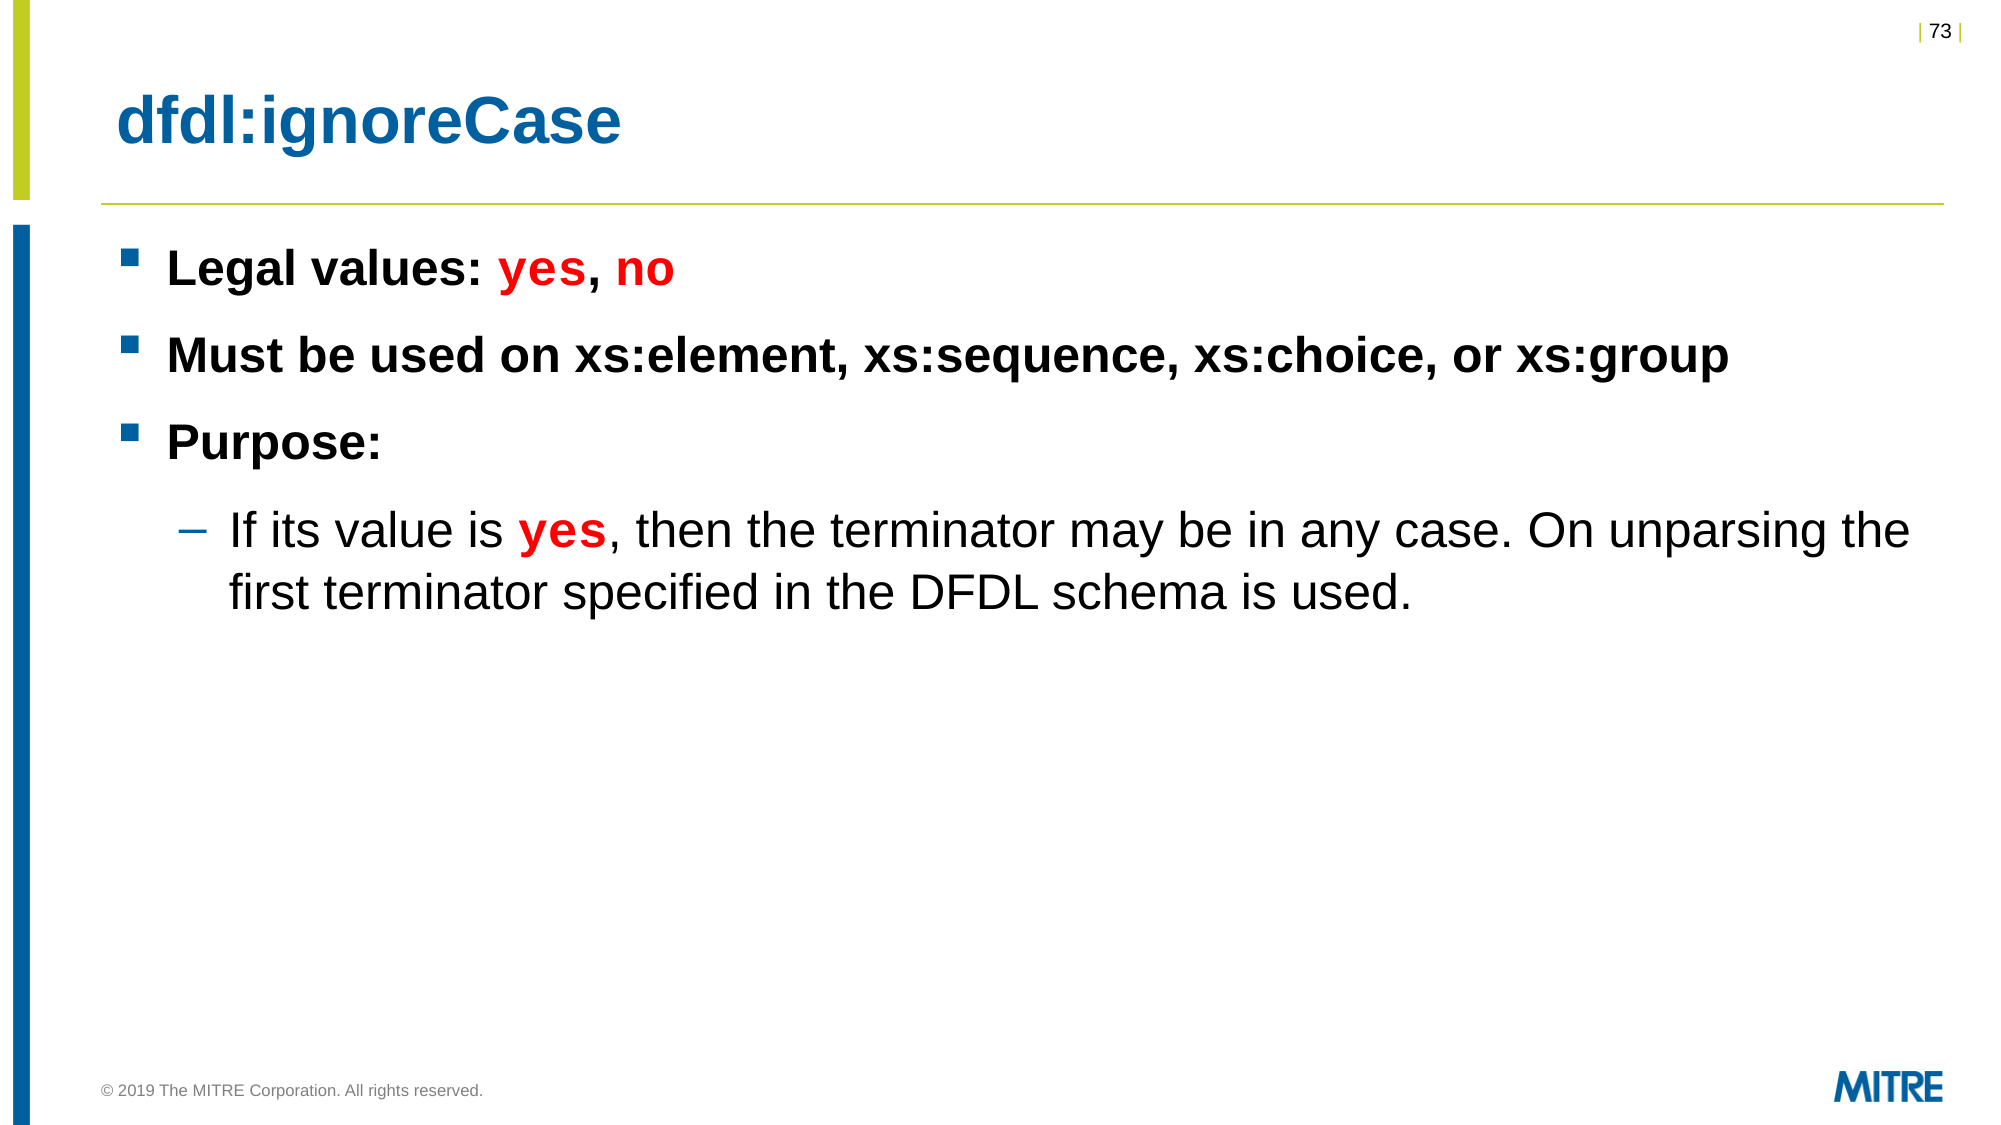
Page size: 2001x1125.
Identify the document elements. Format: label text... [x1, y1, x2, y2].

footer © 2019 The MITRE Corporation. All rights reserved. [101, 1069, 1338, 1110]
list Legal values: yes, no Must be used on xs:element, xs:sequence, xs:choice, or xs:group Purpose: If its value is yes, then the terminator may be in any case. On unparsing the first terminator specified in the DFDL schema is used. [101, 224, 1945, 1012]
picture [1834, 1068, 1945, 1109]
title dfdl:ignoreCase [101, 60, 1945, 184]
